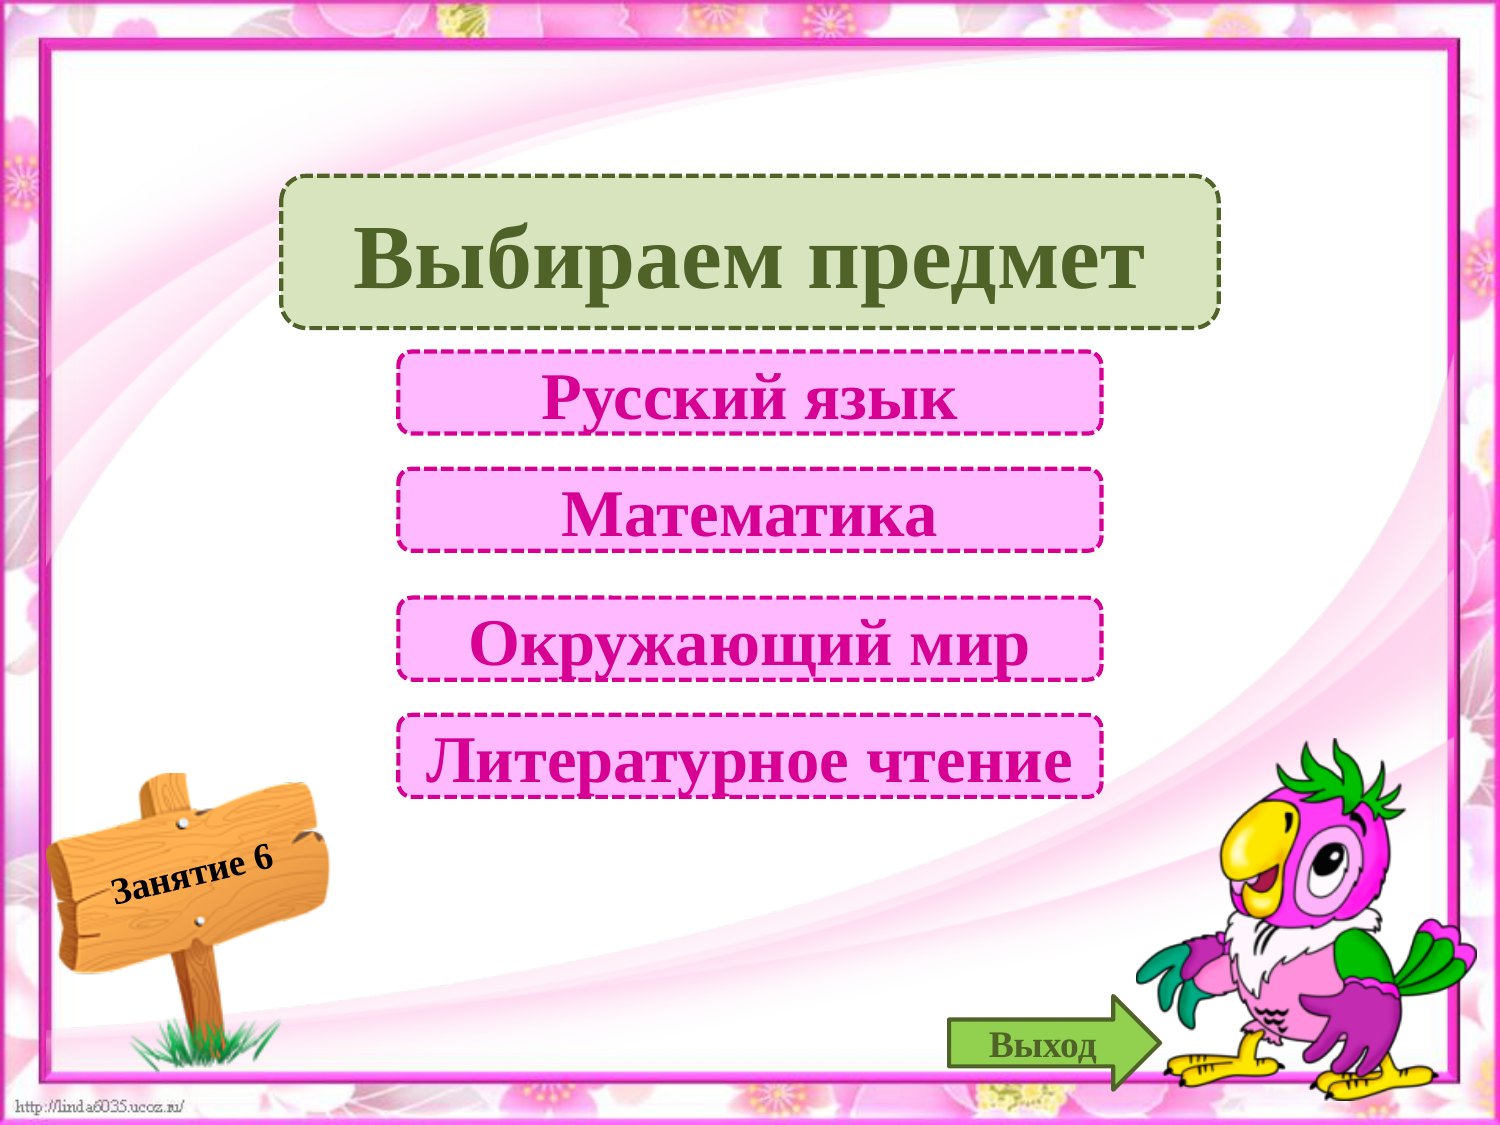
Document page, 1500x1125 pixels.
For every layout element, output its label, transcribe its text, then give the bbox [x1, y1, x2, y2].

text_box Выбираем предмет [279, 173, 1221, 331]
text_box Математика [396, 466, 1104, 553]
text_box Выход [947, 994, 1163, 1092]
text_box Литературное чтение [396, 712, 1104, 799]
picture [0, 0, 1500, 1125]
text_box Окружающий мир [396, 595, 1104, 682]
text_box Русский язык [396, 349, 1104, 436]
